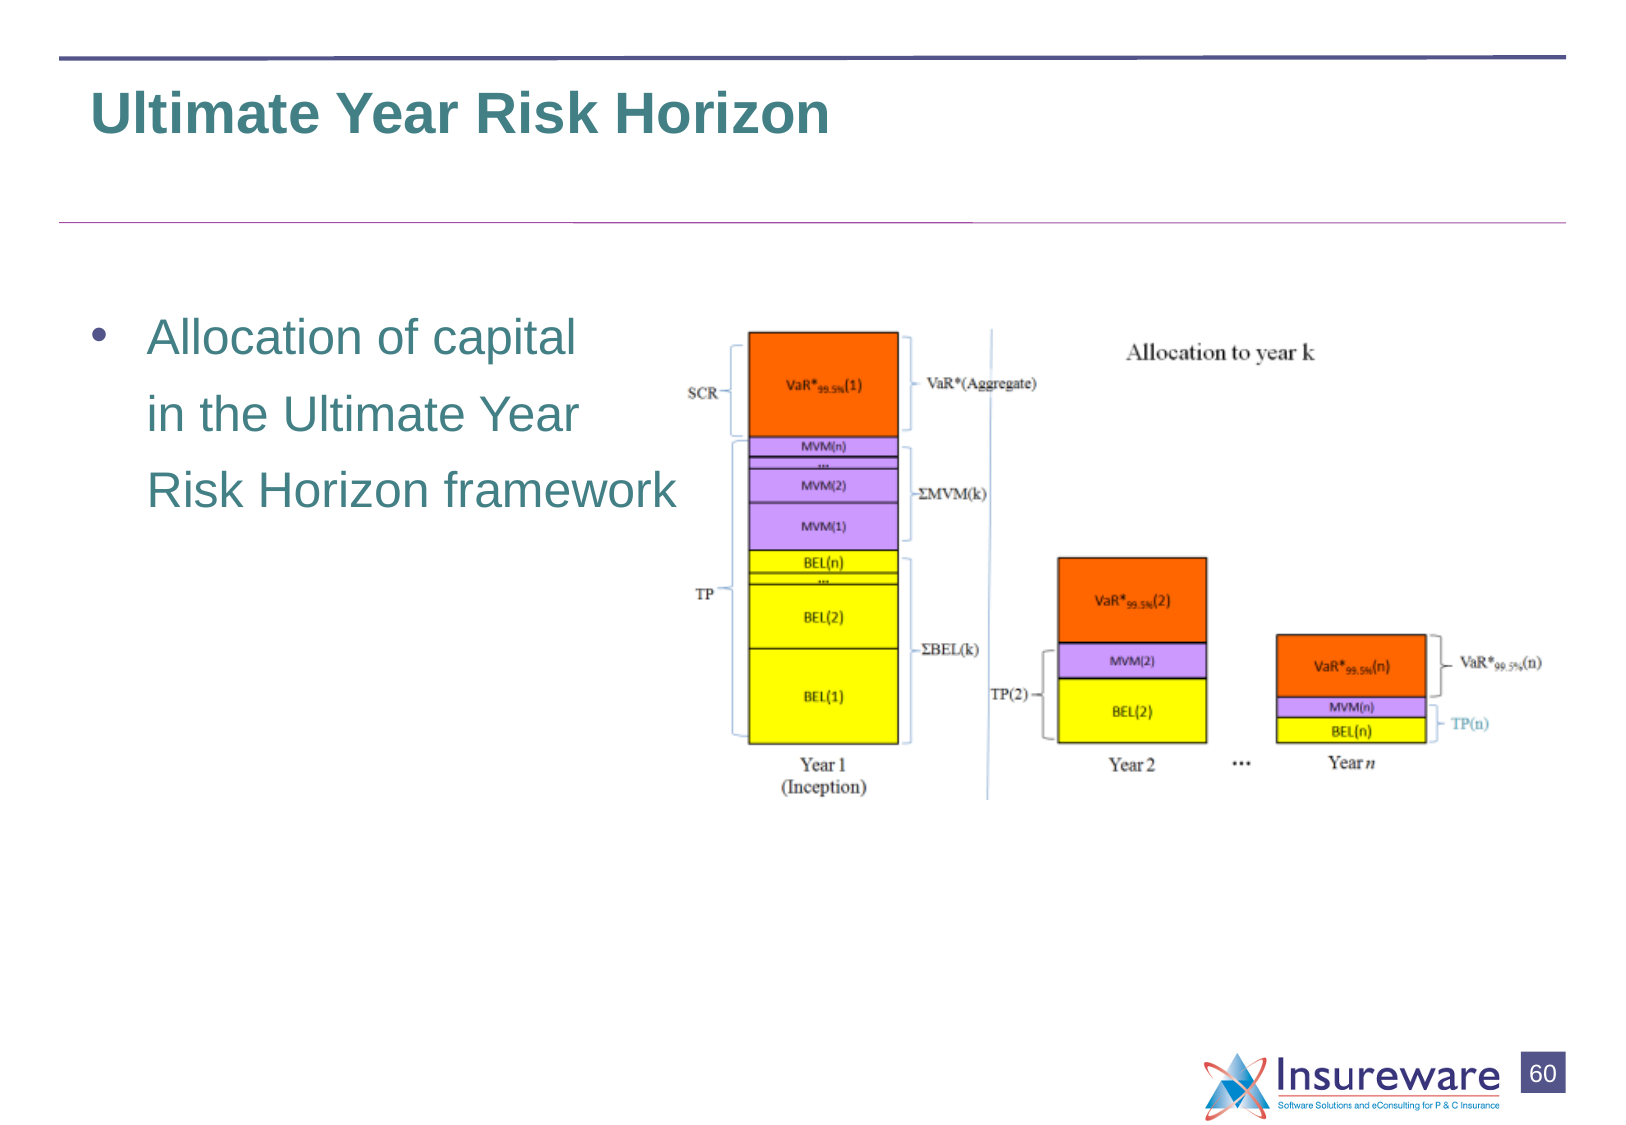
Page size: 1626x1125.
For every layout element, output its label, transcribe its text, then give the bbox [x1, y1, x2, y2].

picture [685, 326, 1545, 800]
title Ultimate Year Risk Horizon [90, 79, 1568, 204]
list Allocation of capital in the Ultimate Year Risk Horizon framework [90, 304, 1568, 1006]
picture [1202, 1052, 1500, 1122]
slide_number 59 [1520, 1051, 1566, 1093]
